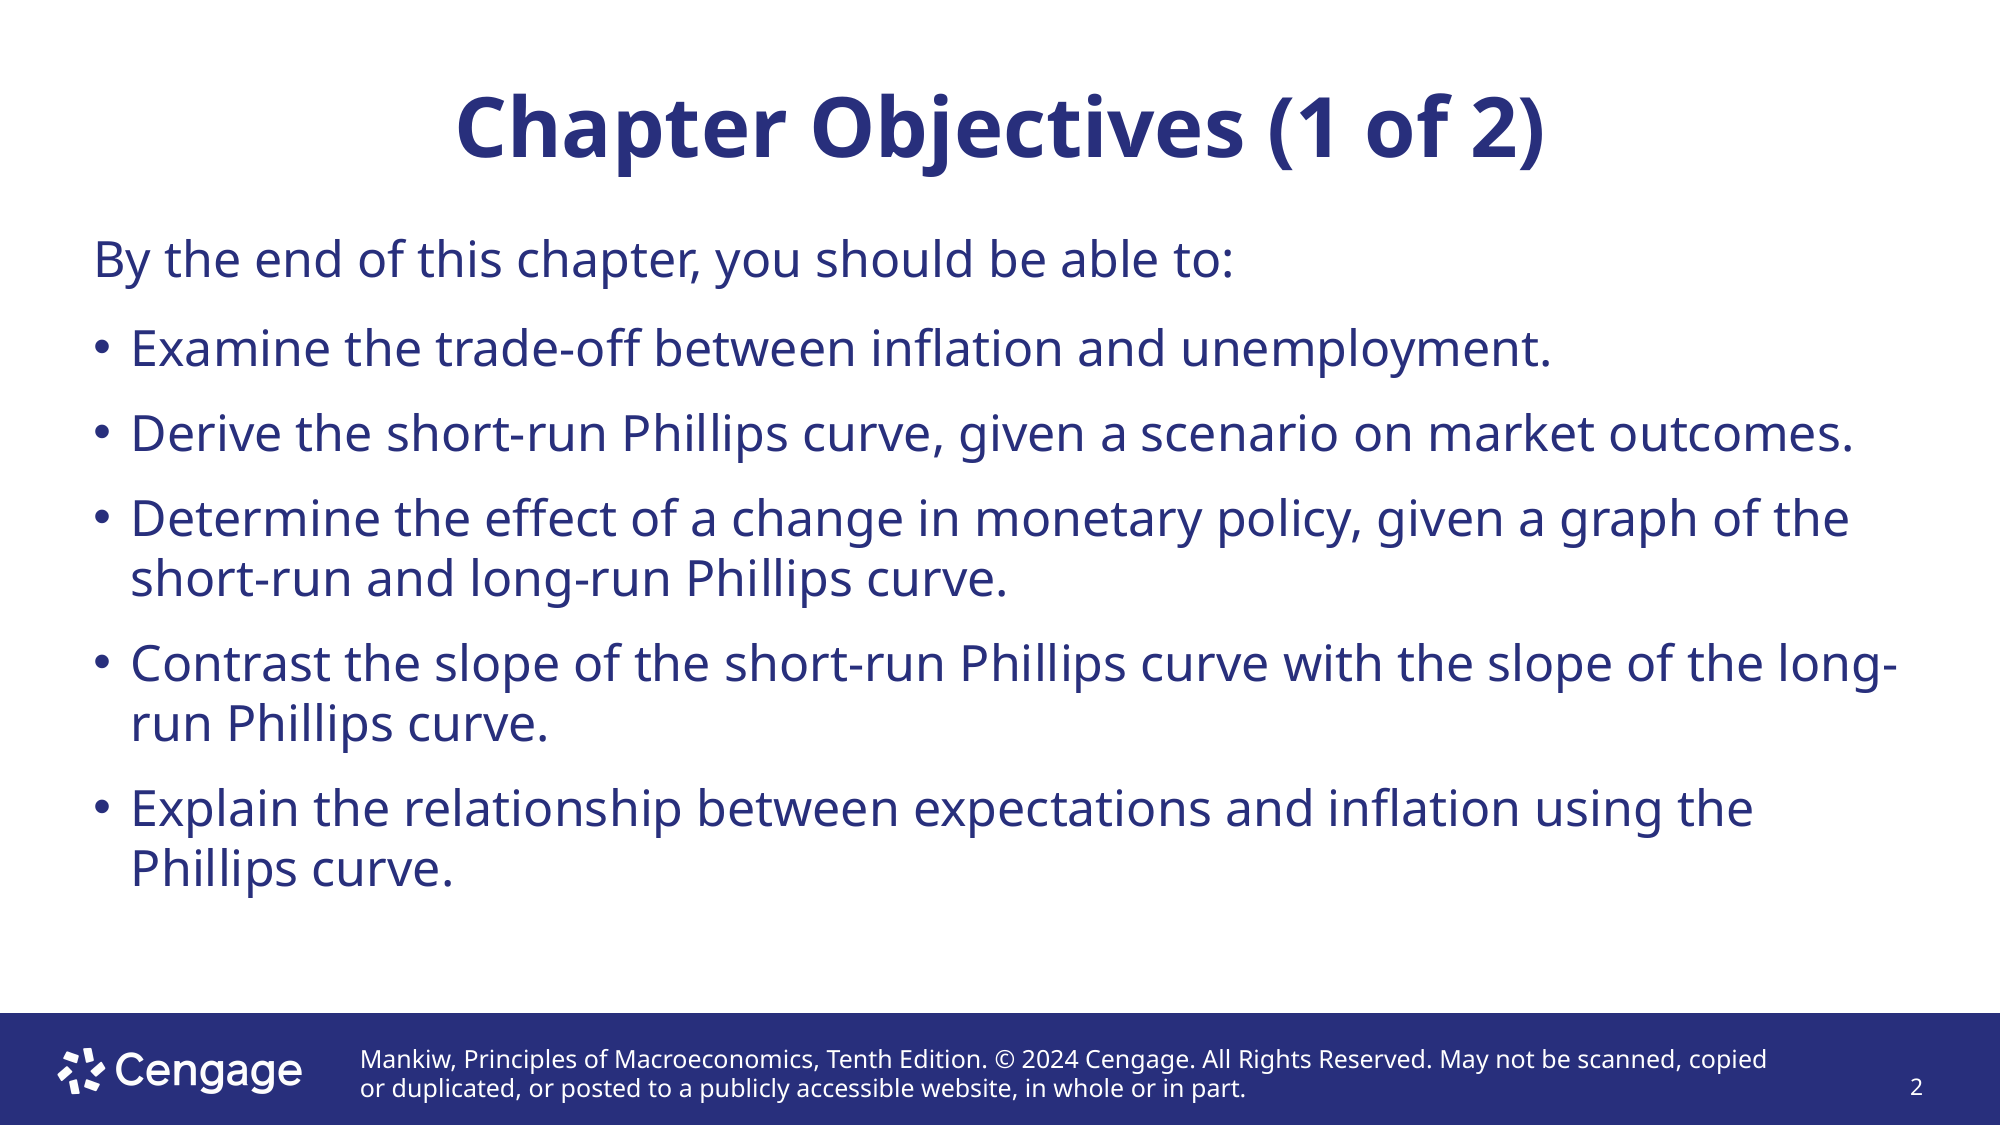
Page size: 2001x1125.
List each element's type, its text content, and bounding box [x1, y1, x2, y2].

list By the end of this chapter, you should be able to: Examine the trade-off between inflation and unemployment. Derive the short-run Phillips curve, given a scenario on market outcomes. Determine the effect of a change in monetary policy, given a graph of the short-run and long-run Phillips curve. Contrast the slope of the short-run Phillips curve with the slope of the long-run Phillips curve. Explain the relationship between expectations and inflation using the Phillips curve. [78, 219, 1923, 960]
picture [30, 1020, 329, 1122]
title Chapter Objectives (1 of 2) [78, 77, 1923, 219]
